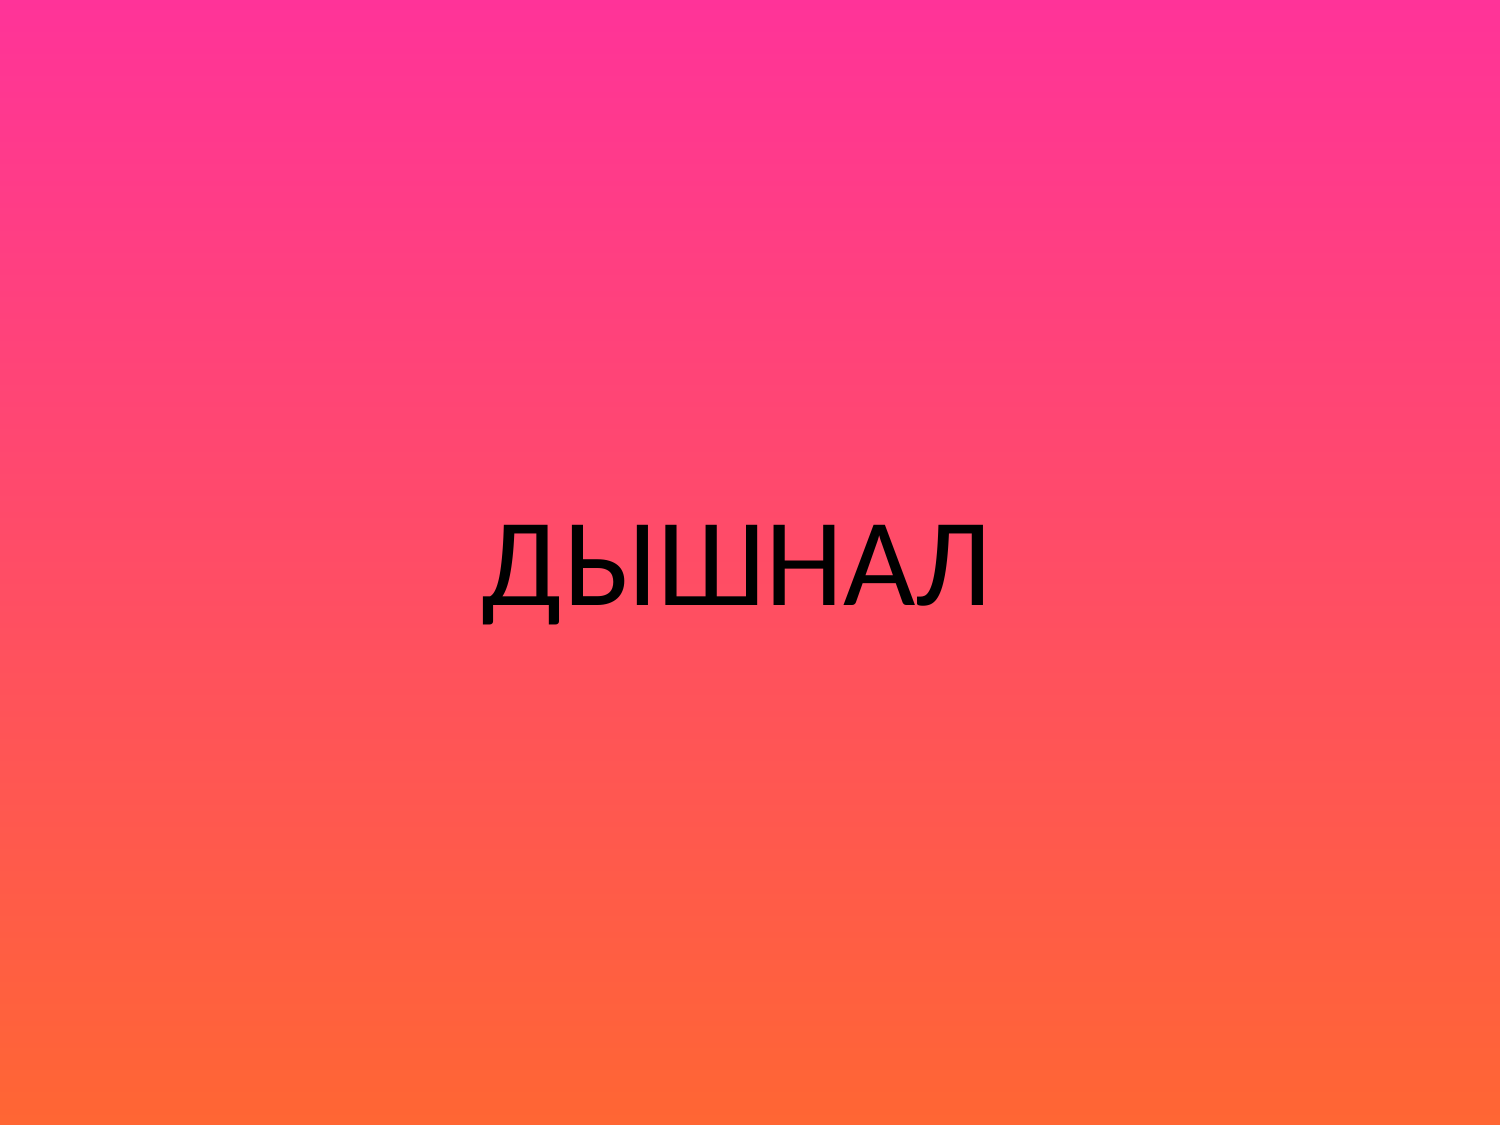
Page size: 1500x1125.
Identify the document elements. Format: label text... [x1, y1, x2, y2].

title ДЫШНАЛ [105, 45, 1425, 1067]
